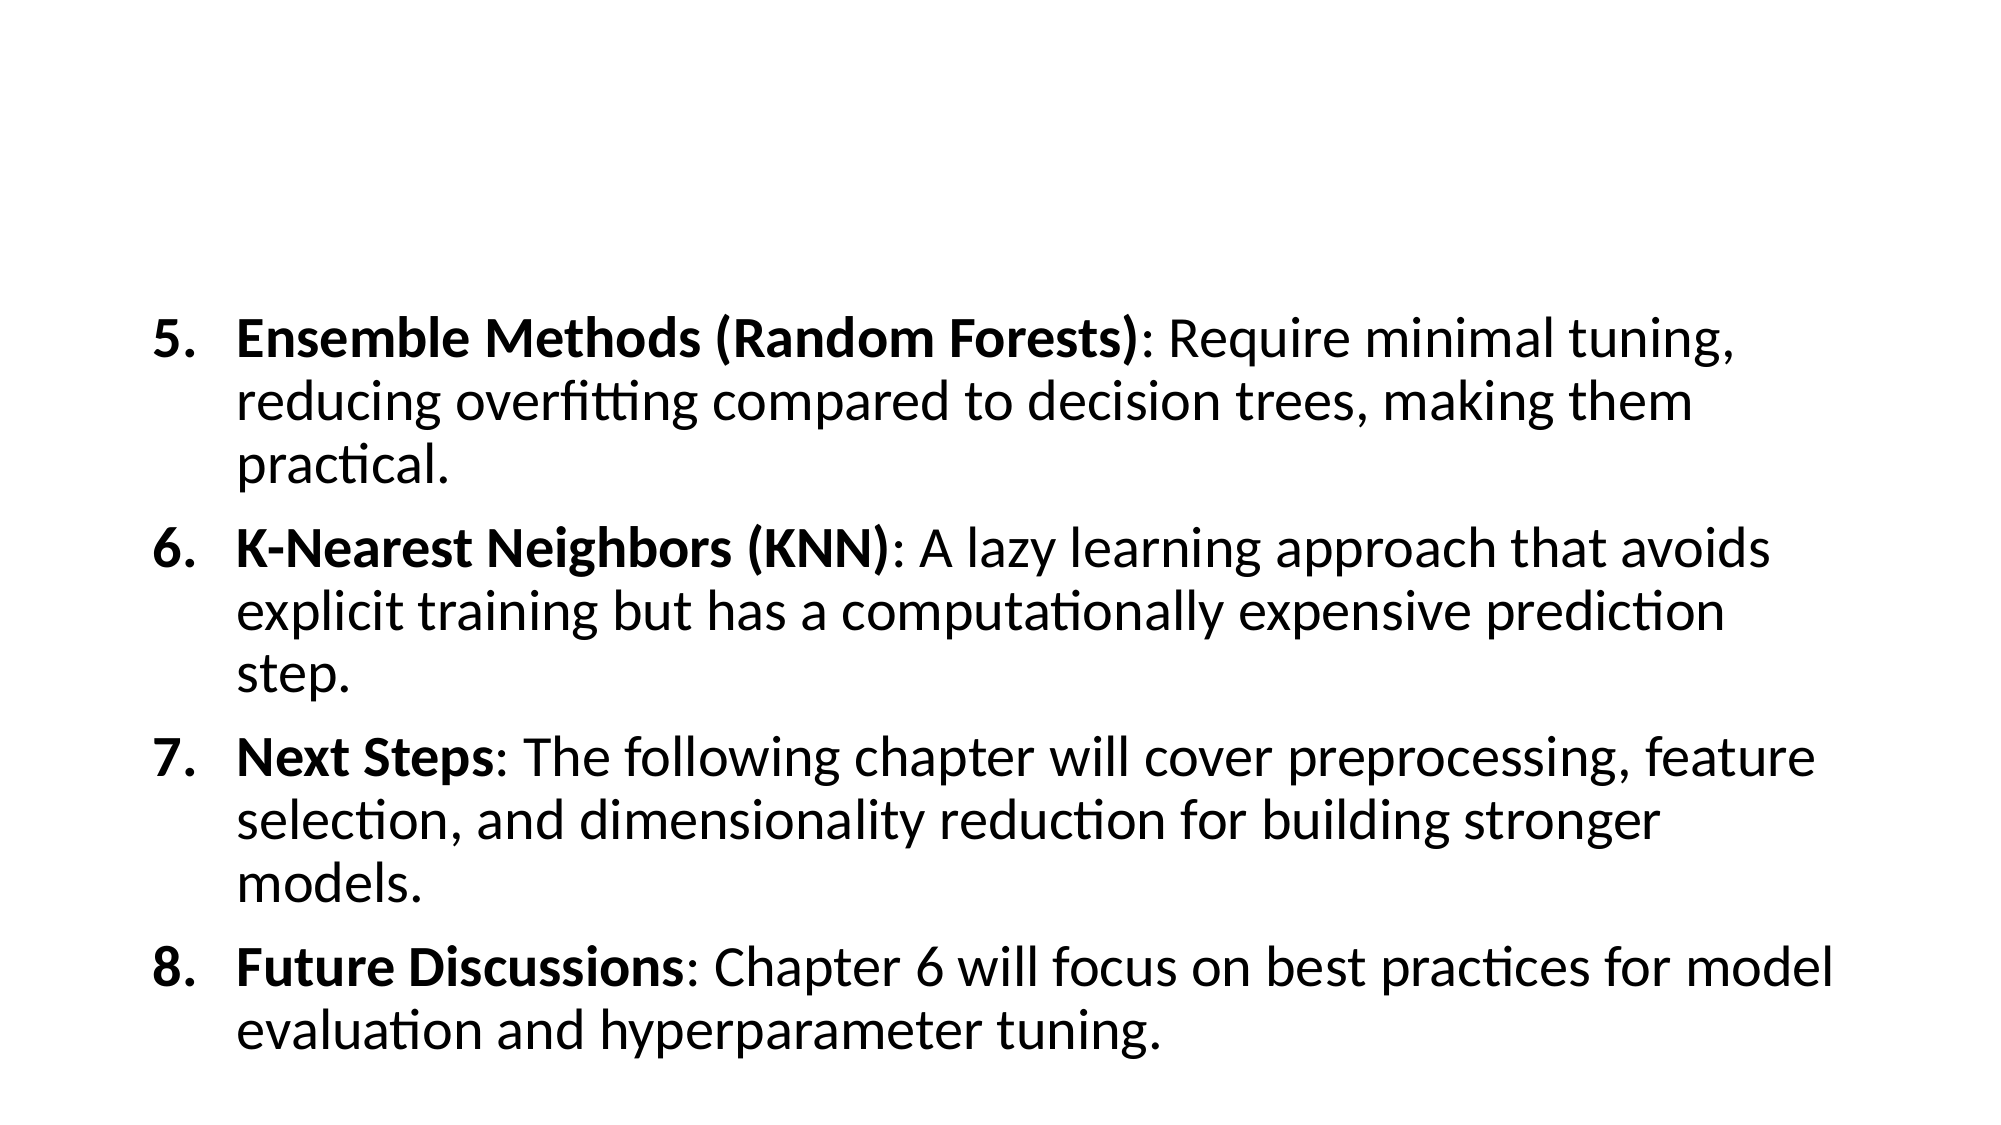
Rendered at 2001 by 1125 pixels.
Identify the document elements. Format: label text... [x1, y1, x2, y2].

list Ensemble Methods (Random Forests): Require minimal tuning, reducing overfitting compared to decision trees, making them practical. K-Nearest Neighbors (KNN): A lazy learning approach that avoids explicit training but has a computationally expensive prediction step. Next Steps: The following chapter will cover preprocessing, feature selection, and dimensionality reduction for building stronger models. Future Discussions: Chapter 6 will focus on best practices for model evaluation and hyperparameter tuning. [137, 299, 1863, 1014]
